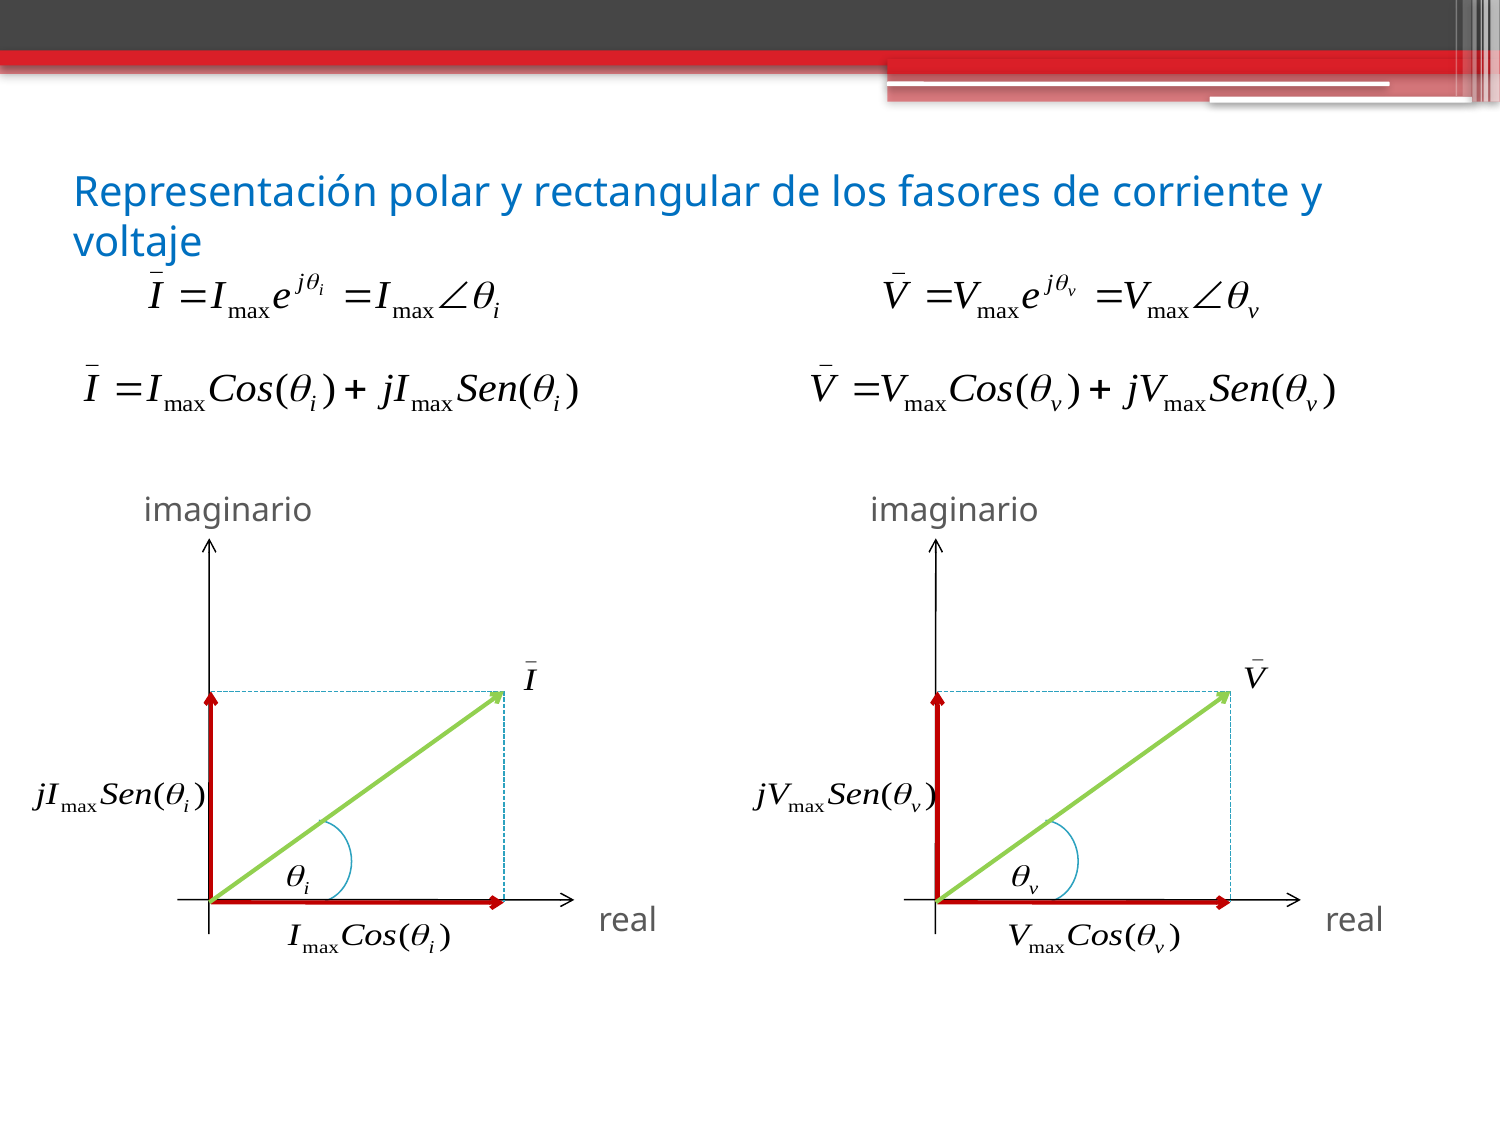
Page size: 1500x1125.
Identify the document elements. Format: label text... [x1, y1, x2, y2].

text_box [209, 691, 505, 903]
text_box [743, 773, 945, 821]
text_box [1005, 855, 1046, 903]
text_box Representación polar y rectangular de los fasores de corriente y voltaje [58, 156, 1442, 272]
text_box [1240, 639, 1278, 697]
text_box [855, 480, 1454, 973]
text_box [517, 640, 548, 696]
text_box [75, 338, 587, 422]
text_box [878, 245, 1266, 330]
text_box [1004, 913, 1187, 962]
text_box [280, 913, 458, 962]
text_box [23, 773, 212, 821]
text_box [805, 338, 1345, 422]
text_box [128, 480, 727, 973]
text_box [280, 855, 318, 903]
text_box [140, 244, 510, 329]
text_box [935, 691, 1231, 903]
